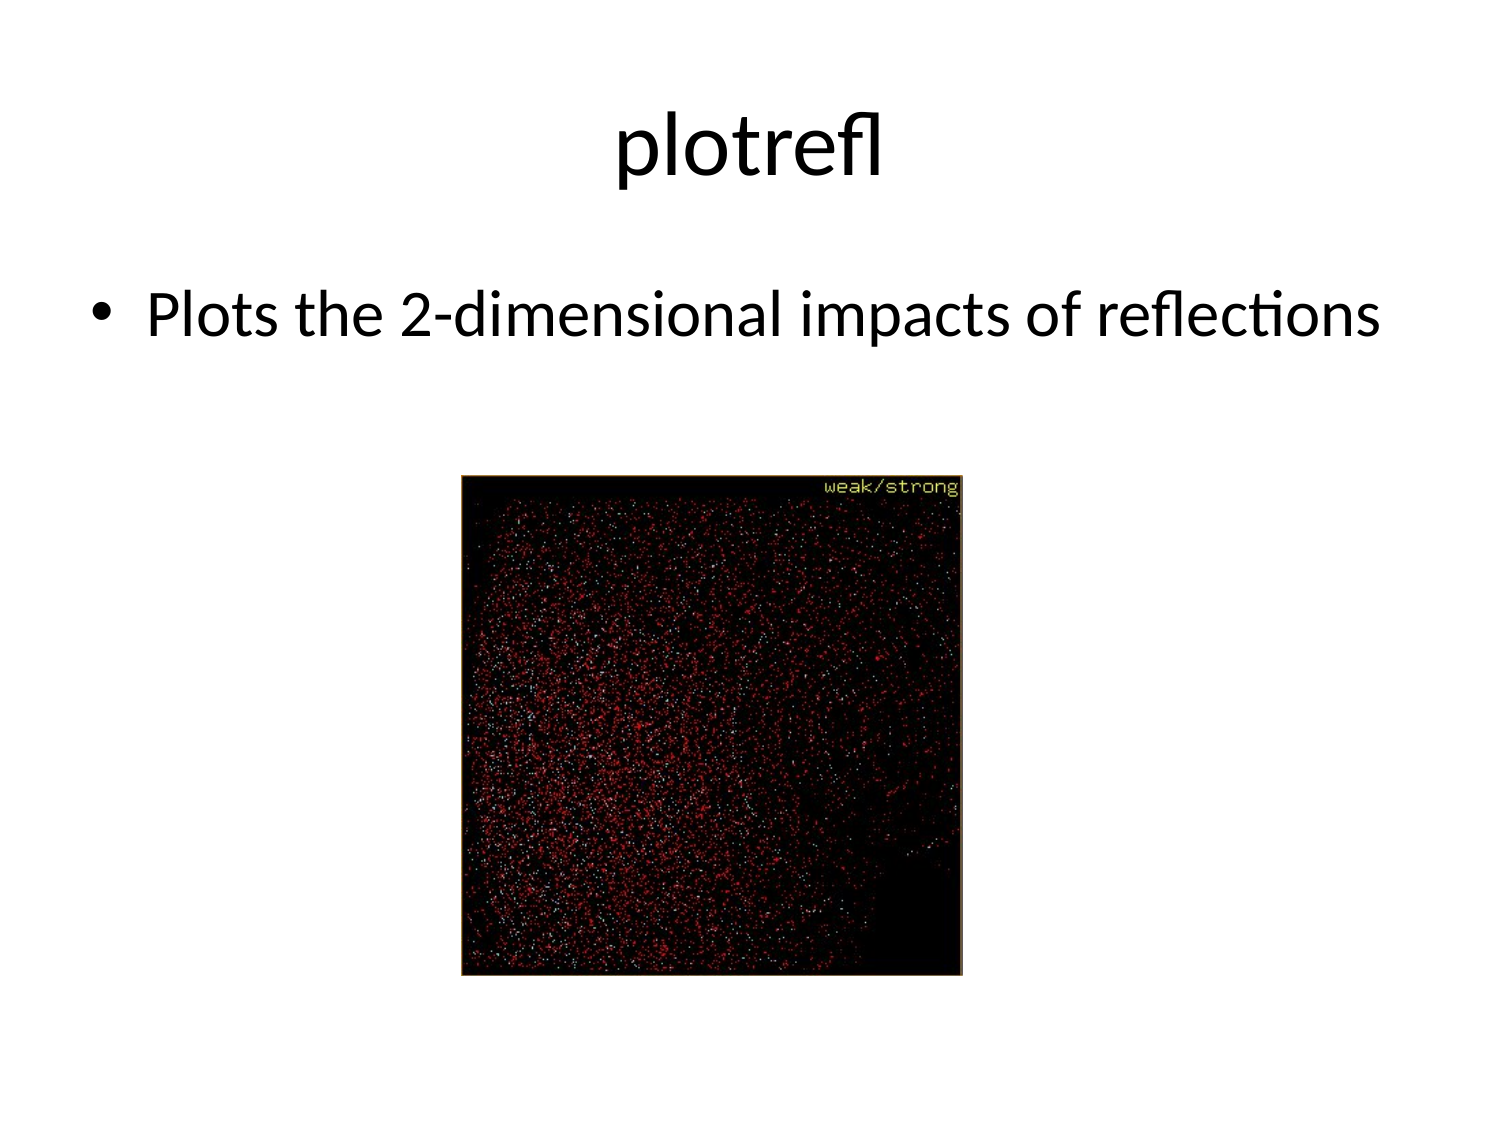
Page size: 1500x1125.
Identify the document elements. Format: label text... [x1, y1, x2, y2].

title plotrefl [75, 45, 1425, 233]
picture [460, 475, 963, 977]
list Plots the 2-dimensional impacts of reflections [75, 262, 1425, 1005]
